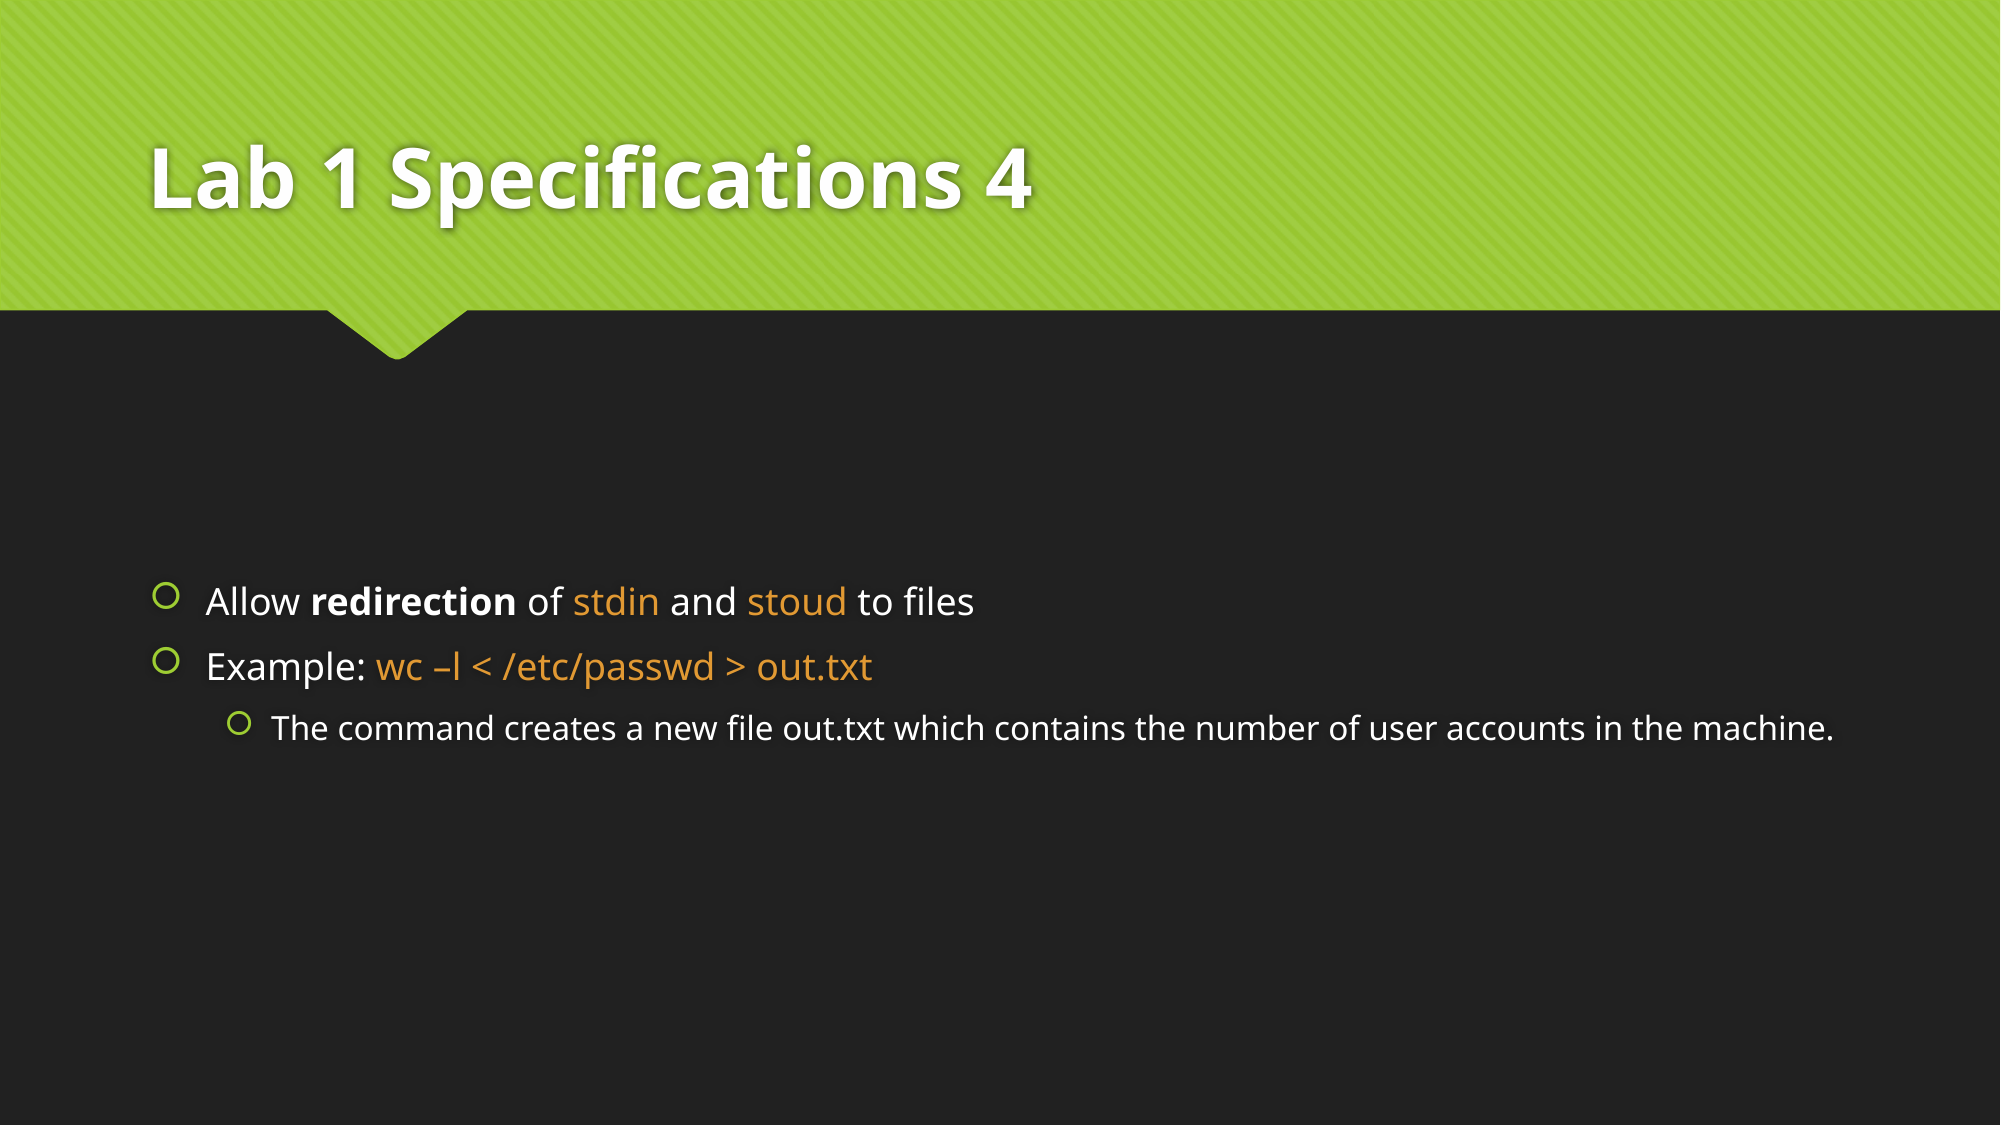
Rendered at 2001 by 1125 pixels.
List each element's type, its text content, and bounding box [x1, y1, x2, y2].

list Allow redirection of stdin and stoud to files Example: wc –l < /etc/passwd > out.txt The command creates a new file out.txt which contains the number of user accounts in the machine. [134, 364, 1866, 962]
title Lab 1 Specifications 4 [132, 73, 1868, 233]
